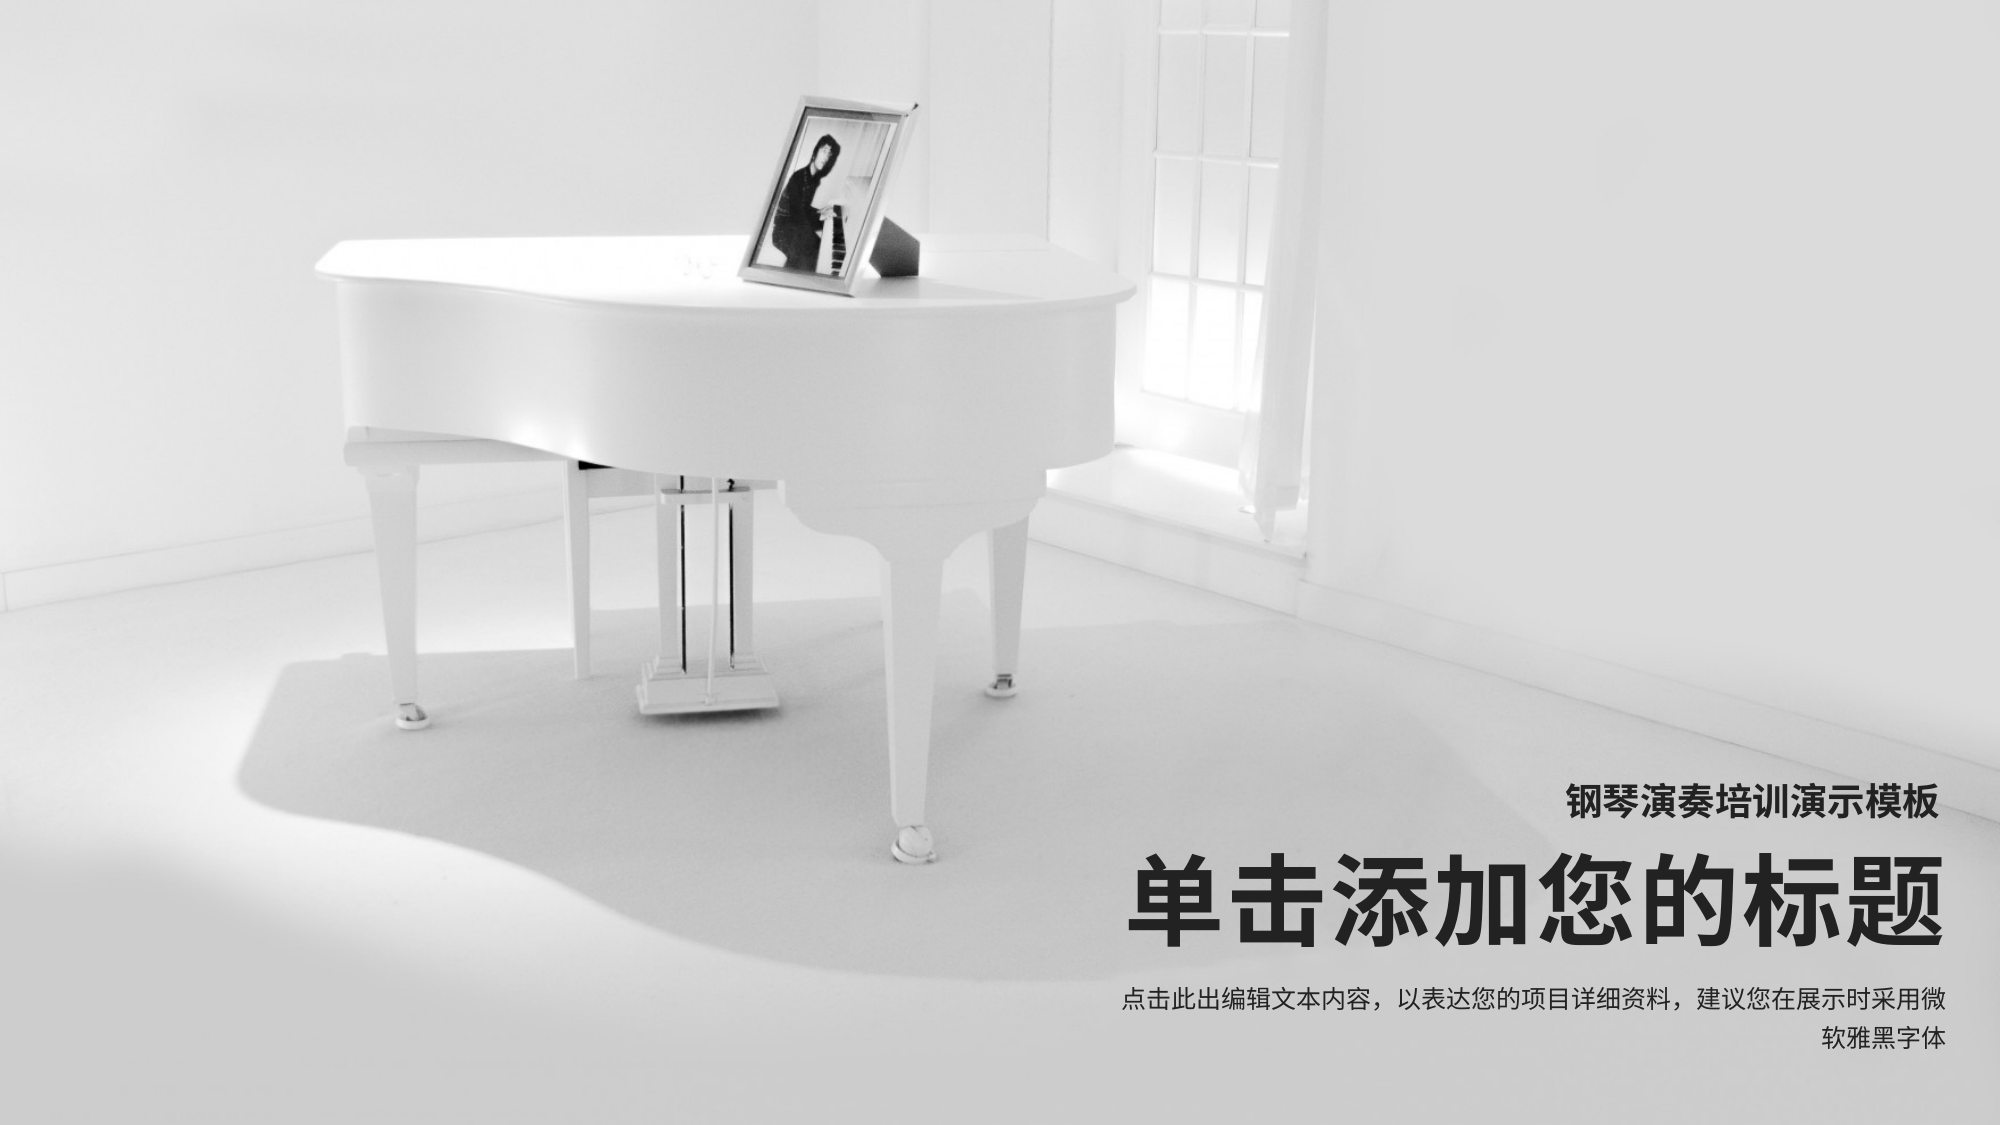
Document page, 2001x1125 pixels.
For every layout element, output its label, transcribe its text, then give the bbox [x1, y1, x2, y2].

picture [0, 0, 2000, 1125]
text_box 单击添加您的标题 [999, 831, 1962, 966]
text_box 钢琴演奏培训演示模板 [1405, 770, 1955, 831]
text_box 点击此出编辑文本内容，以表达您的项目详细资料，建议您在展示时采用微软雅黑字体 [1101, 967, 1962, 1060]
